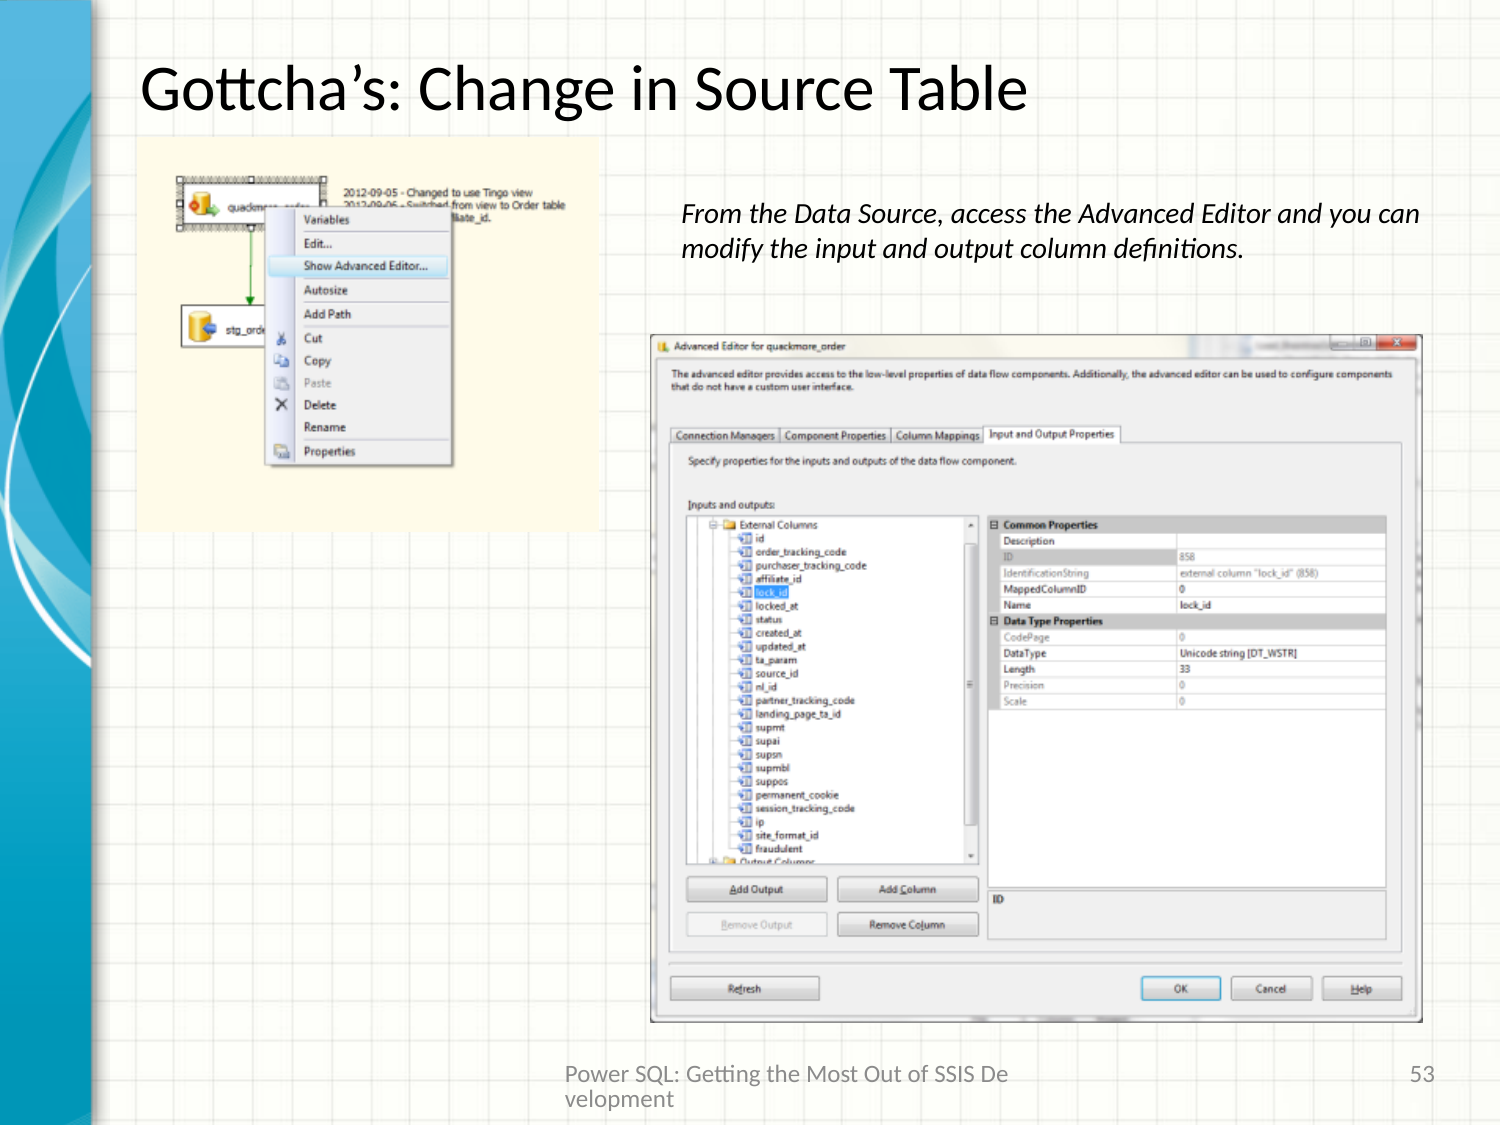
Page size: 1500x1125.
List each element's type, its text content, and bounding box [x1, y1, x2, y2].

title Gottcha’s: Change in Source Table [125, 37, 1450, 131]
footer Power SQL: Getting the Most Out of SSIS Development [549, 1042, 1025, 1103]
slide_number 53 [1100, 1042, 1450, 1103]
picture [0, 0, 1500, 1125]
text_box From the Data Source, access the Advanced Editor and you can modify the input and output column definitions. [666, 187, 1436, 273]
